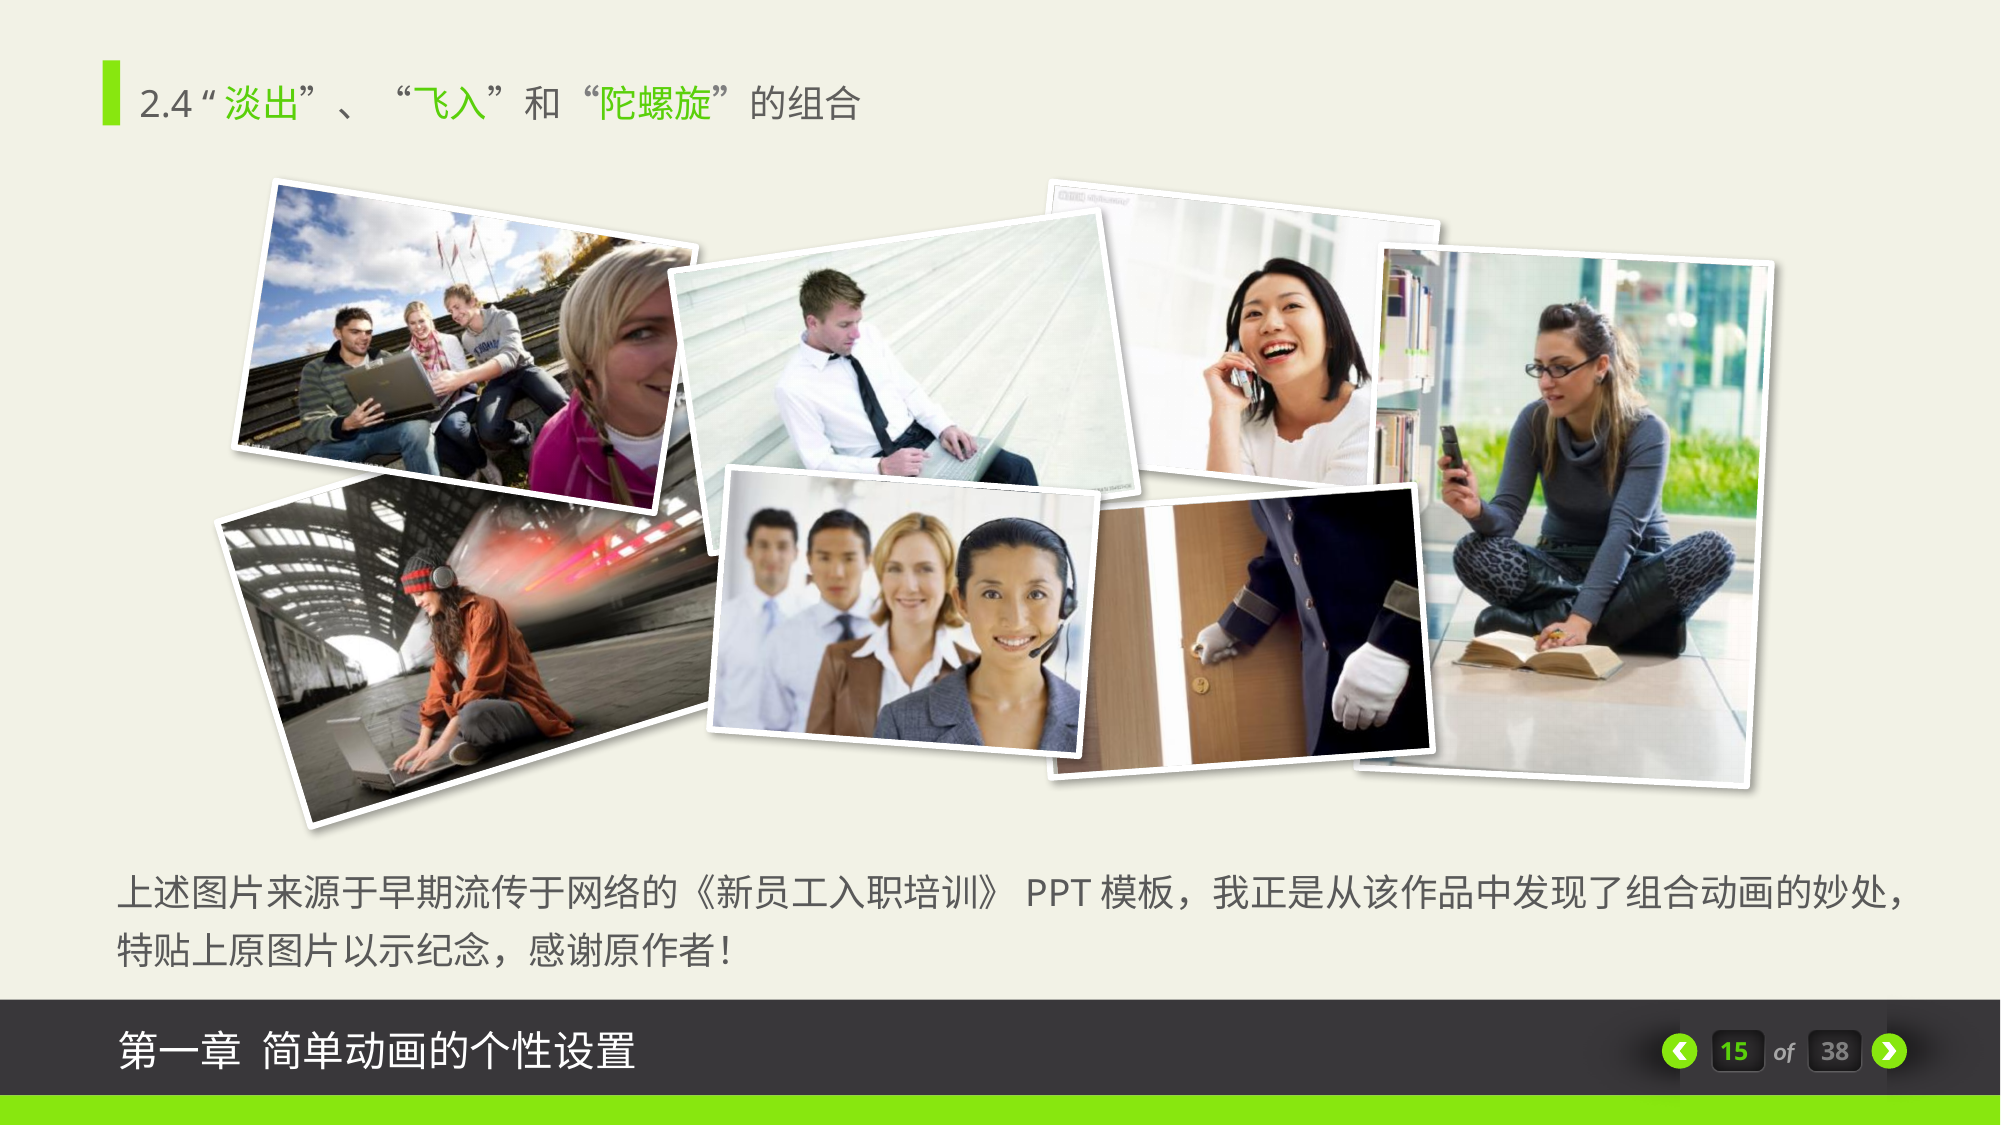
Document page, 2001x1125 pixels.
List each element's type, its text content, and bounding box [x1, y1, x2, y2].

picture [1805, 1026, 1866, 1076]
text_box [102, 60, 121, 126]
picture [1875, 991, 2001, 1111]
picture [222, 185, 1768, 822]
picture [1709, 1026, 1769, 1076]
text_box 上述图片来源于早期流传于网络的《新员工入职培训》PPT模板，我正是从该作品中发现了组合动画的妙处，特贴上原图片以示纪念，感谢原作者！ [101, 847, 1934, 980]
text_box 2.4 “淡出”、“飞入”和“陀螺旋”的组合 [124, 58, 942, 132]
picture [1567, 992, 1693, 1110]
